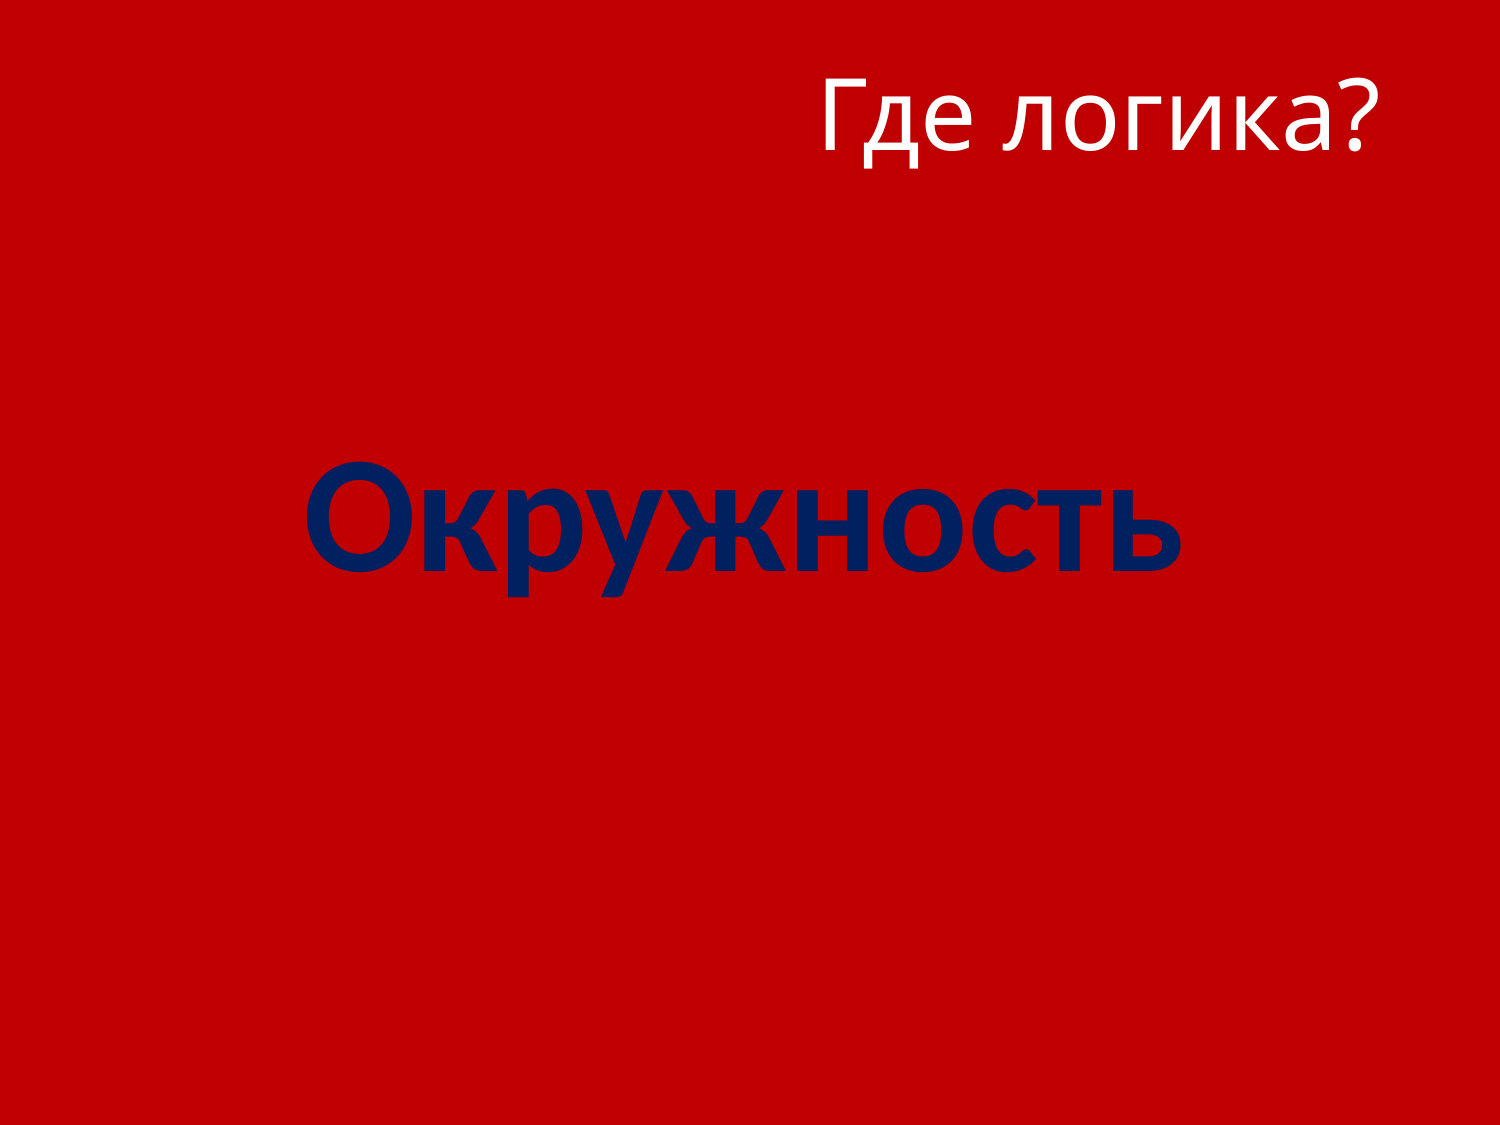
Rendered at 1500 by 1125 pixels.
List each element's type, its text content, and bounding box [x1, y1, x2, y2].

list Окружность [88, 397, 1439, 639]
text_box Где логика? [801, 42, 1397, 178]
